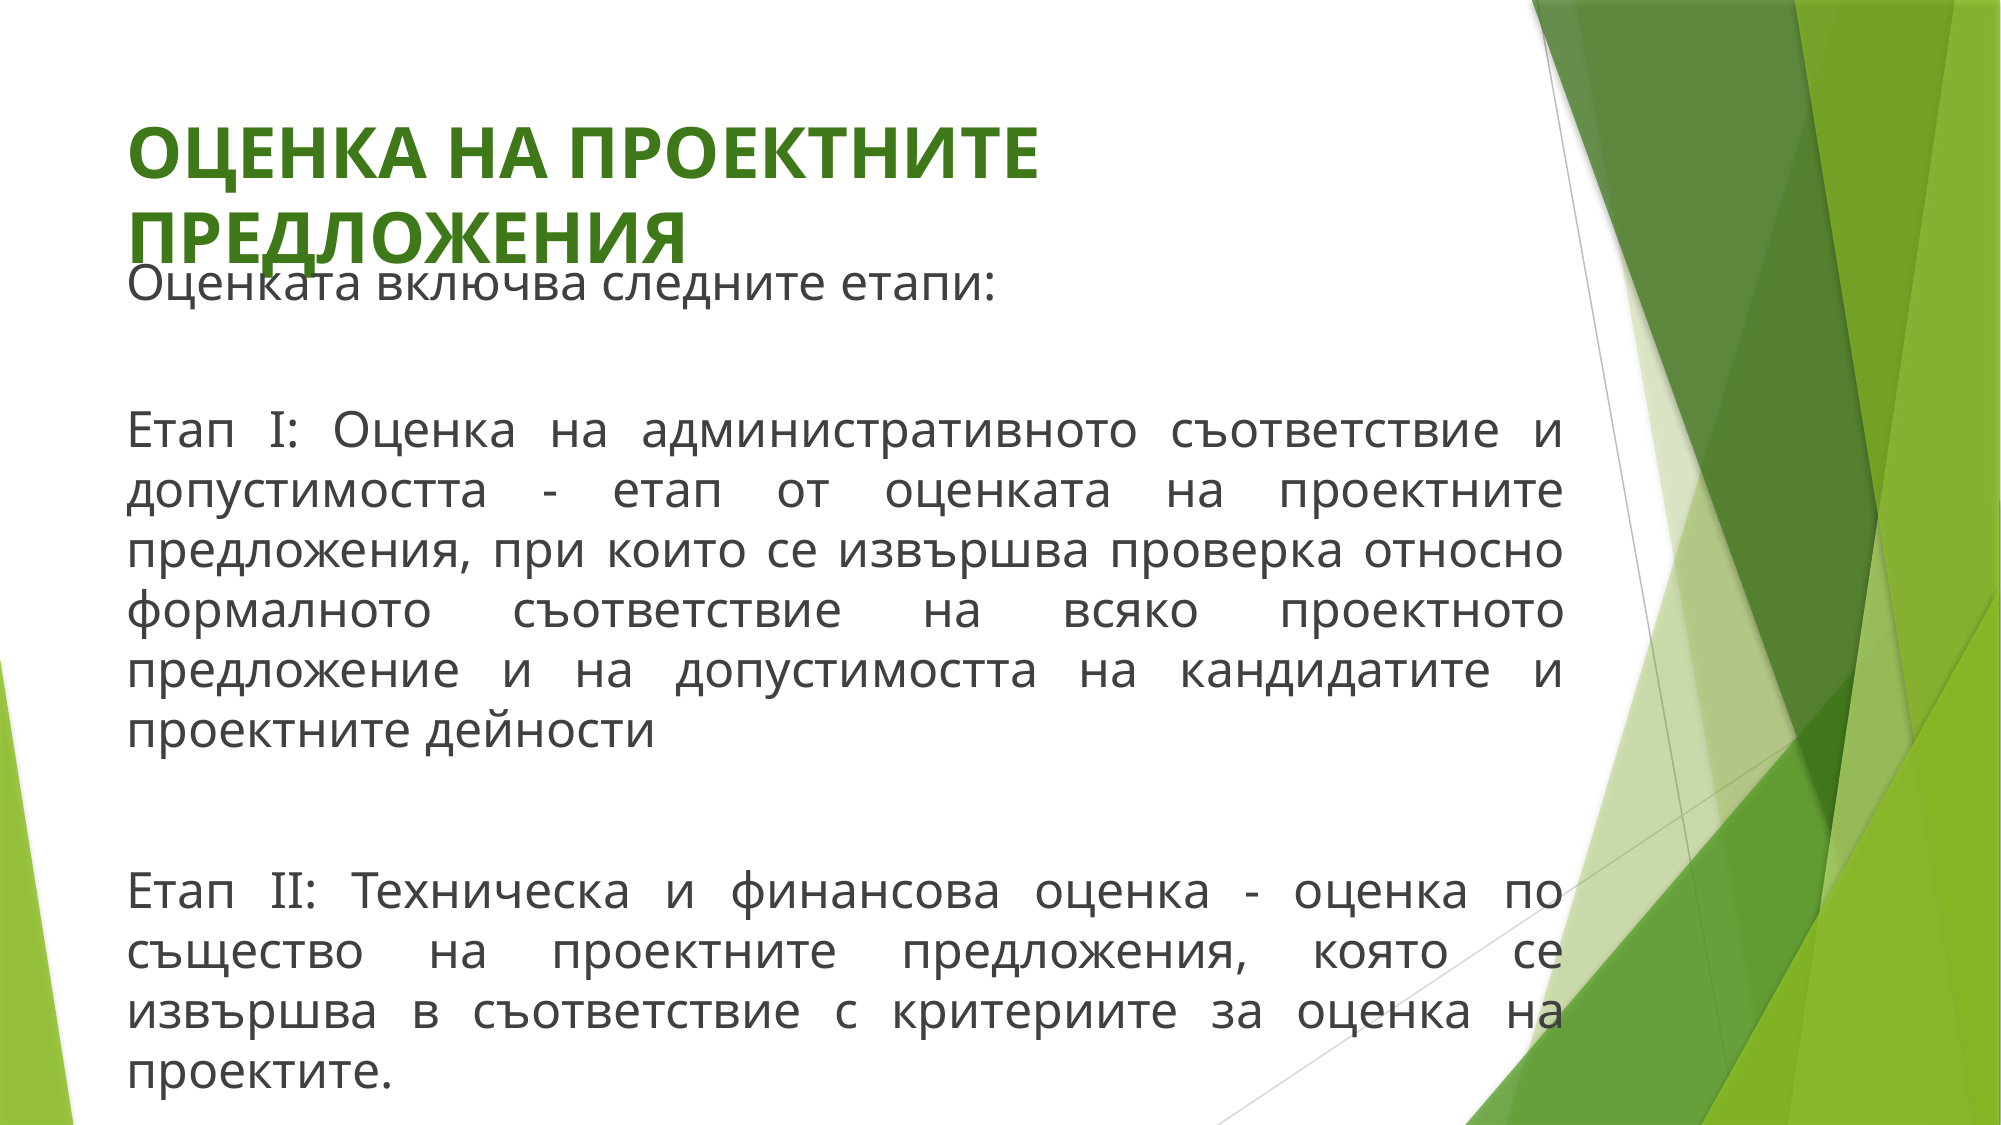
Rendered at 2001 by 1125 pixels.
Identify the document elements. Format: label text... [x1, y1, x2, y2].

list Оценката включва следните етапи: Етап I: Оценка на административното съответствие и допустимостта - етап от оценката на проектните предложения, при които се извършва проверка относно формалното съответствие на всяко проектното предложение и на допустимостта на кандидатите и проектните дейности Етап II: Техническа и финансова оценка - оценка по същество на проектните предложения, която се извършва в съответствие с критериите за оценка на проектите. [111, 243, 1581, 1080]
title ОЦЕНКА НА ПРОЕКТНИТЕ ПРЕДЛОЖЕНИЯ [111, 99, 1581, 243]
